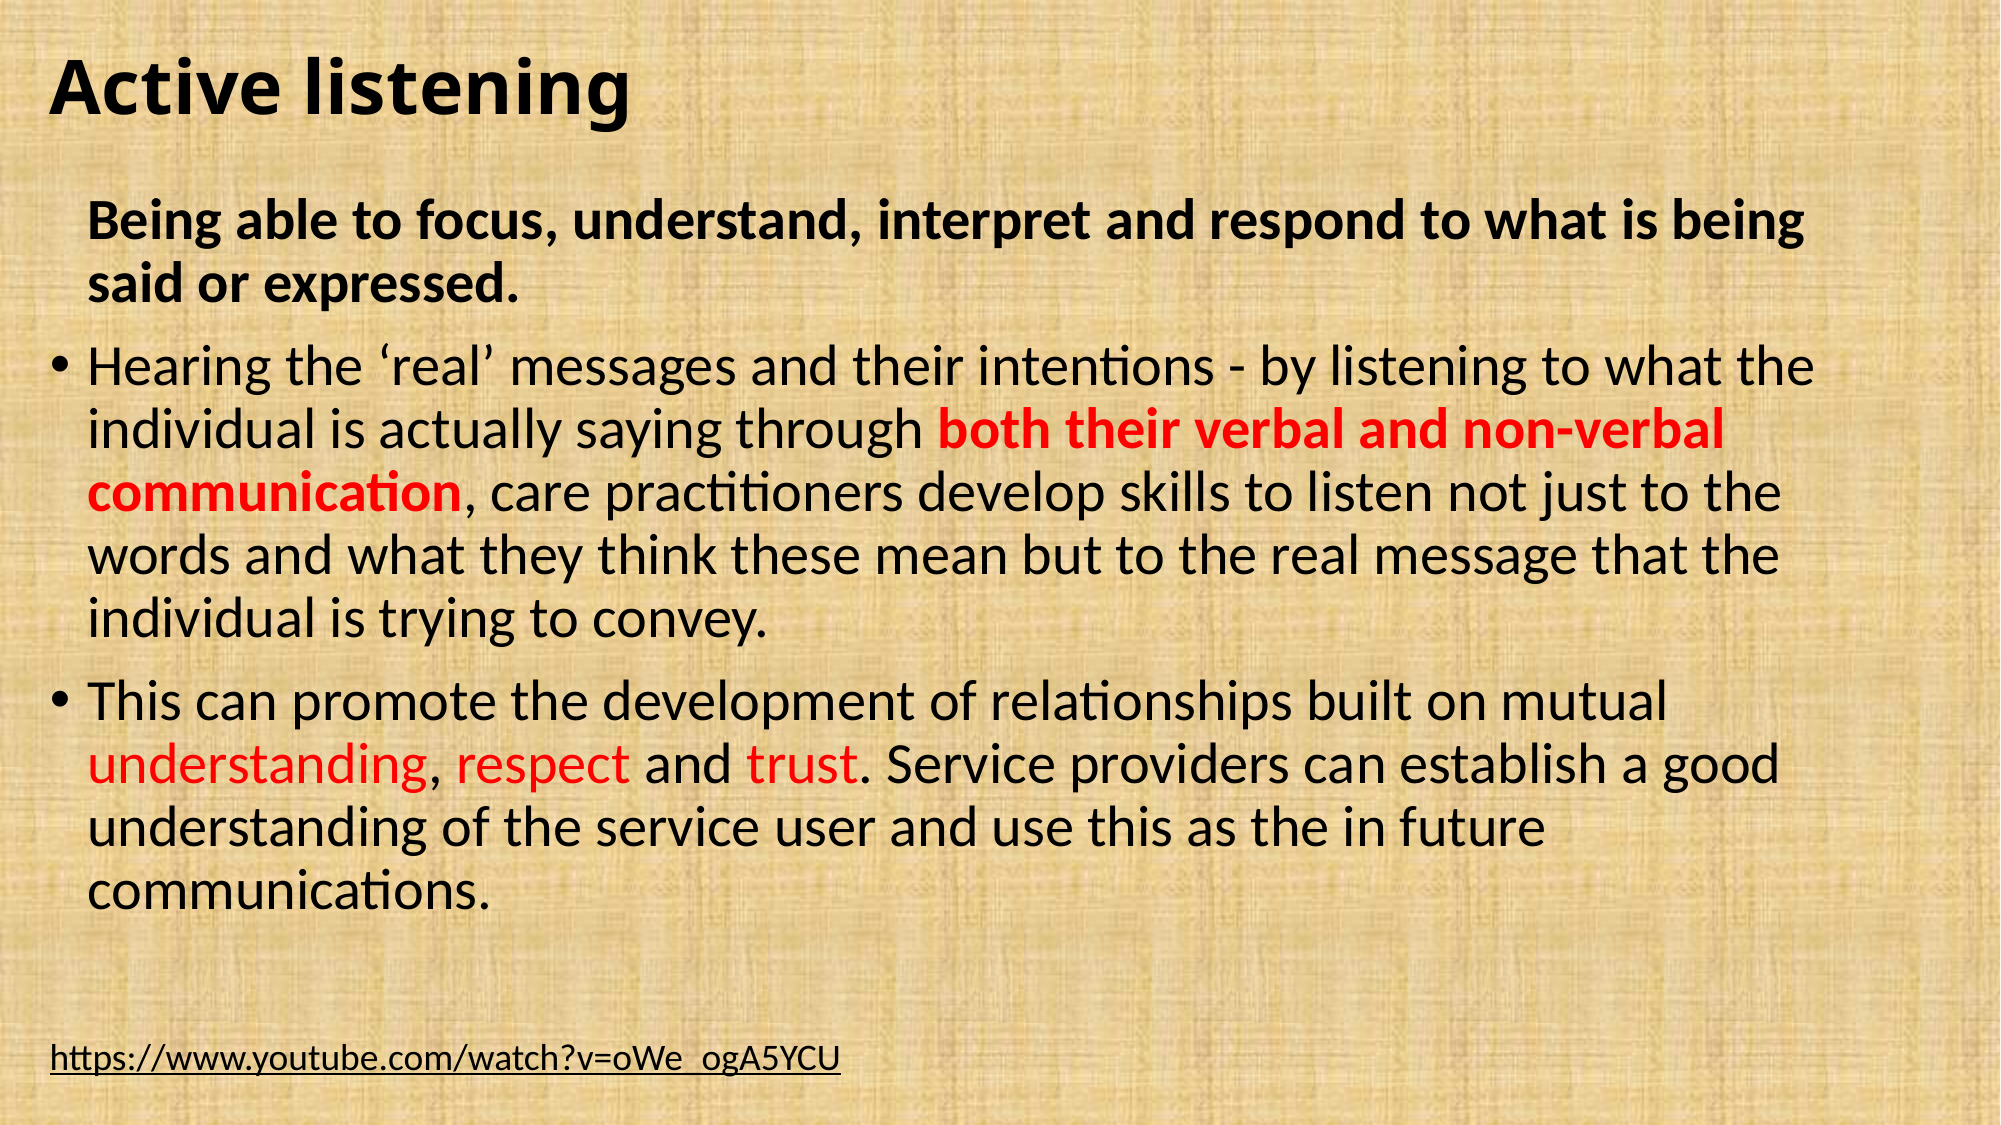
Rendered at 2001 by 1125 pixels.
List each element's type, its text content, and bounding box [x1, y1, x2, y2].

title Active listening [34, 38, 653, 143]
picture [0, 0, 2001, 1125]
list Being able to focus, understand, interpret and respond to what is being said or expressed. Hearing the ‘real’ messages and their intentions - by listening to what the individual is actually saying through both their verbal and non-verbal communication, care practitioners develop skills to listen not just to the words and what they think these mean but to the real message that the individual is trying to convey. This can promote the development of relationships built on mutual understanding, respect and trust. Service providers can establish a good understanding of the service user and use this as the in future communications. [34, 181, 1863, 1014]
text_box https://www.youtube.com/watch?v=oWe_ogA5YCU [34, 1025, 1037, 1086]
